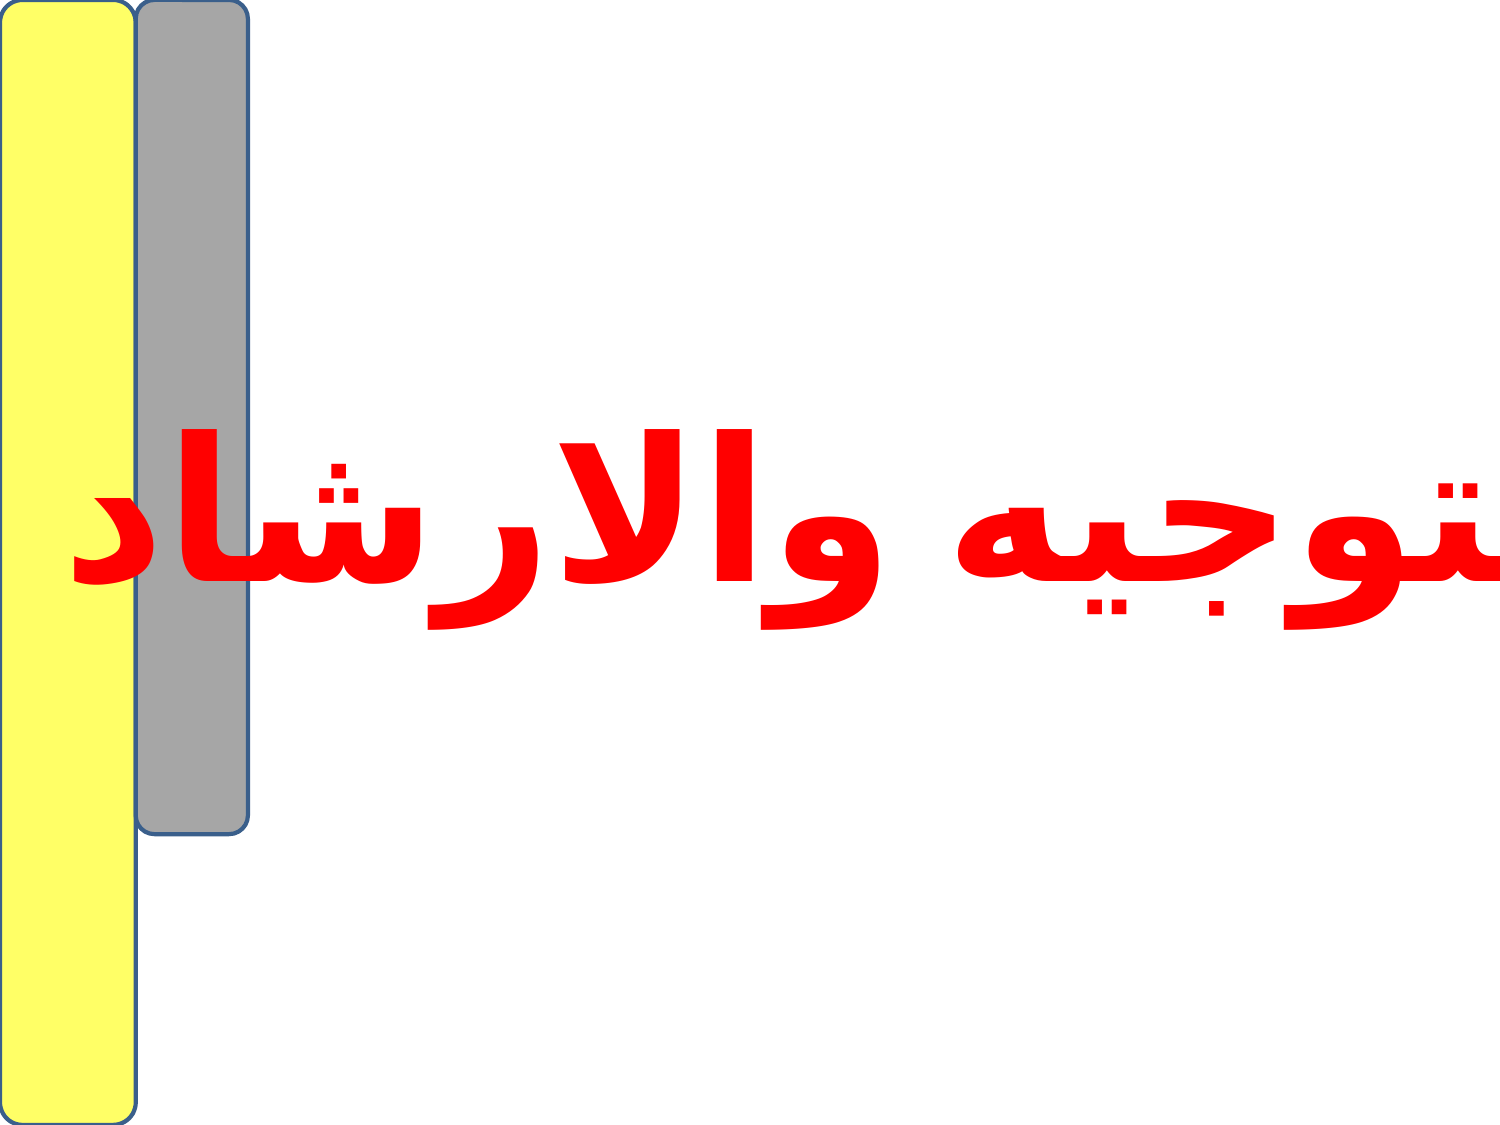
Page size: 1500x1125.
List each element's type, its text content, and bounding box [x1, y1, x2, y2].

text_box [0, 0, 138, 1125]
text_box التوجيه والارشاد [47, 373, 1500, 629]
text_box [133, 629, 251, 837]
text_box [133, 0, 251, 373]
